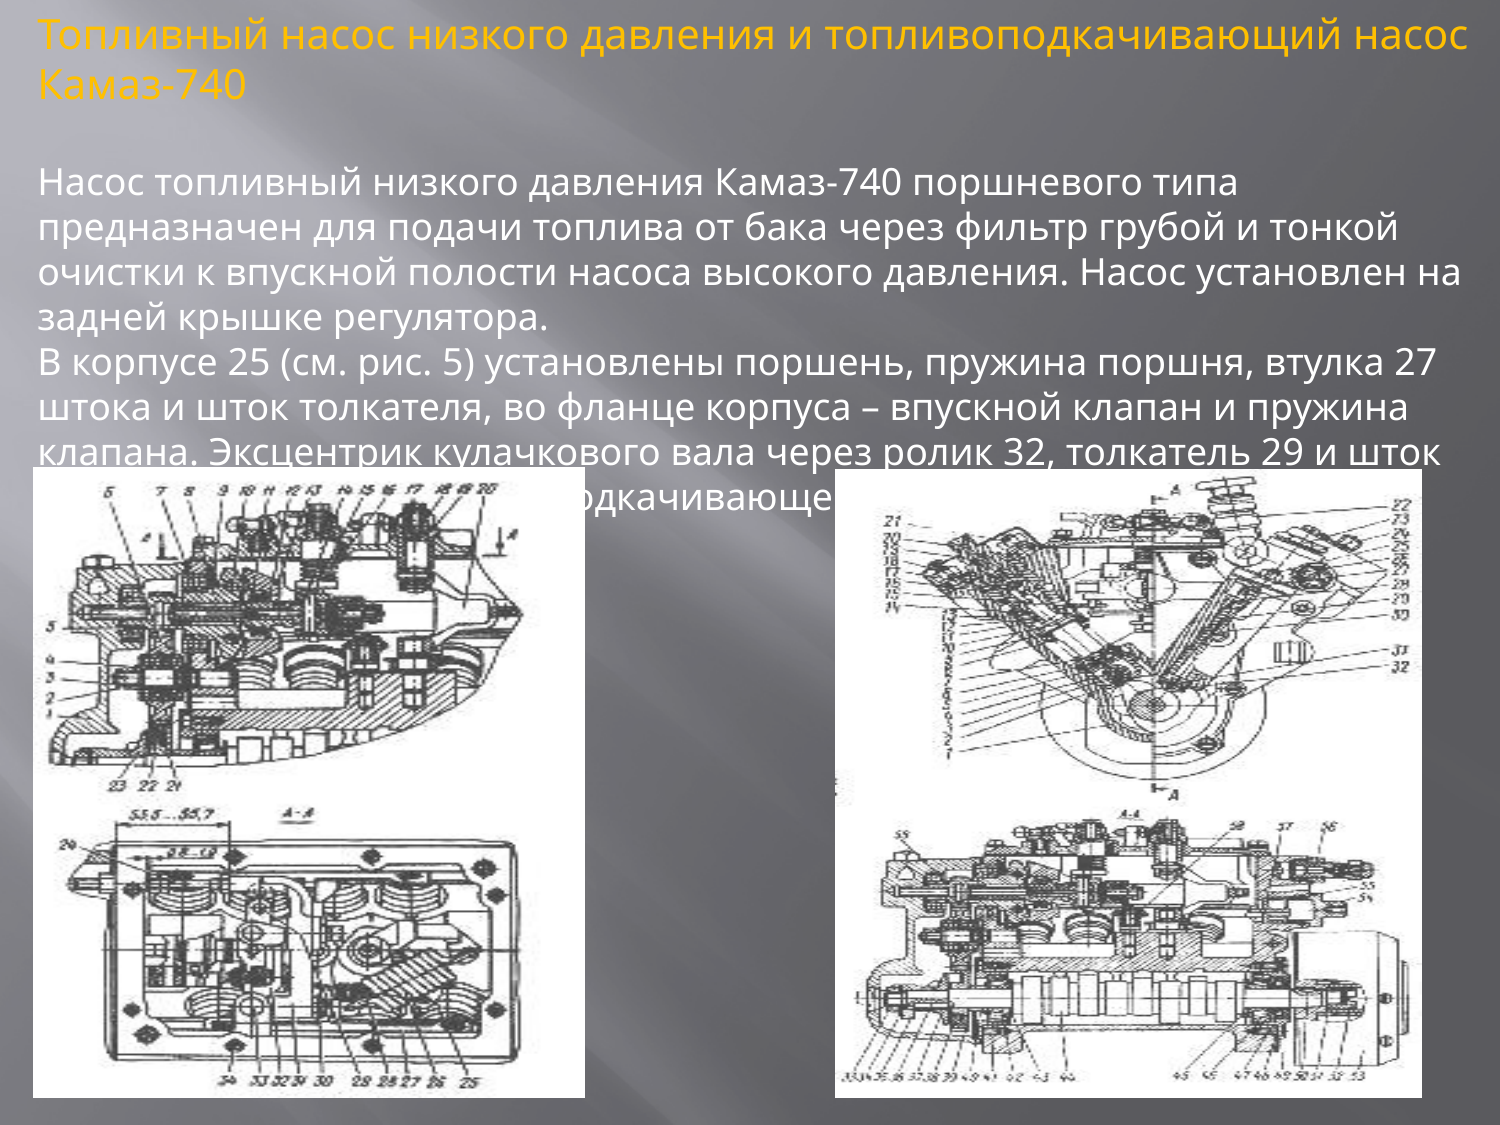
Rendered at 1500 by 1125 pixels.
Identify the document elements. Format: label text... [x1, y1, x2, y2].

picture [33, 467, 585, 1099]
picture [835, 469, 1423, 1098]
list Топливный насос низкого давления и топливоподкачивающий насос Камаз-740 Насос топливный низкого давления Камаз-740 поршневого типа предназначен для подачи топлива от бака через фильтр грубой и тонкой очистки к впускной полости насоса высокого давления. Насос установлен на задней крышке регулятора. В корпусе 25 (см. рис. 5) установлены поршень, пружина поршня, втулка 27 штока и шток толкателя, во фланце корпуса – впускной клапан и пружина клапана. Эксцентрик кулачкового вала через ролик 32, толкатель 29 и шток сообщает поршню топливоподкачивающего насоса возвратно-поступательное движение. [0, 0, 1500, 1125]
